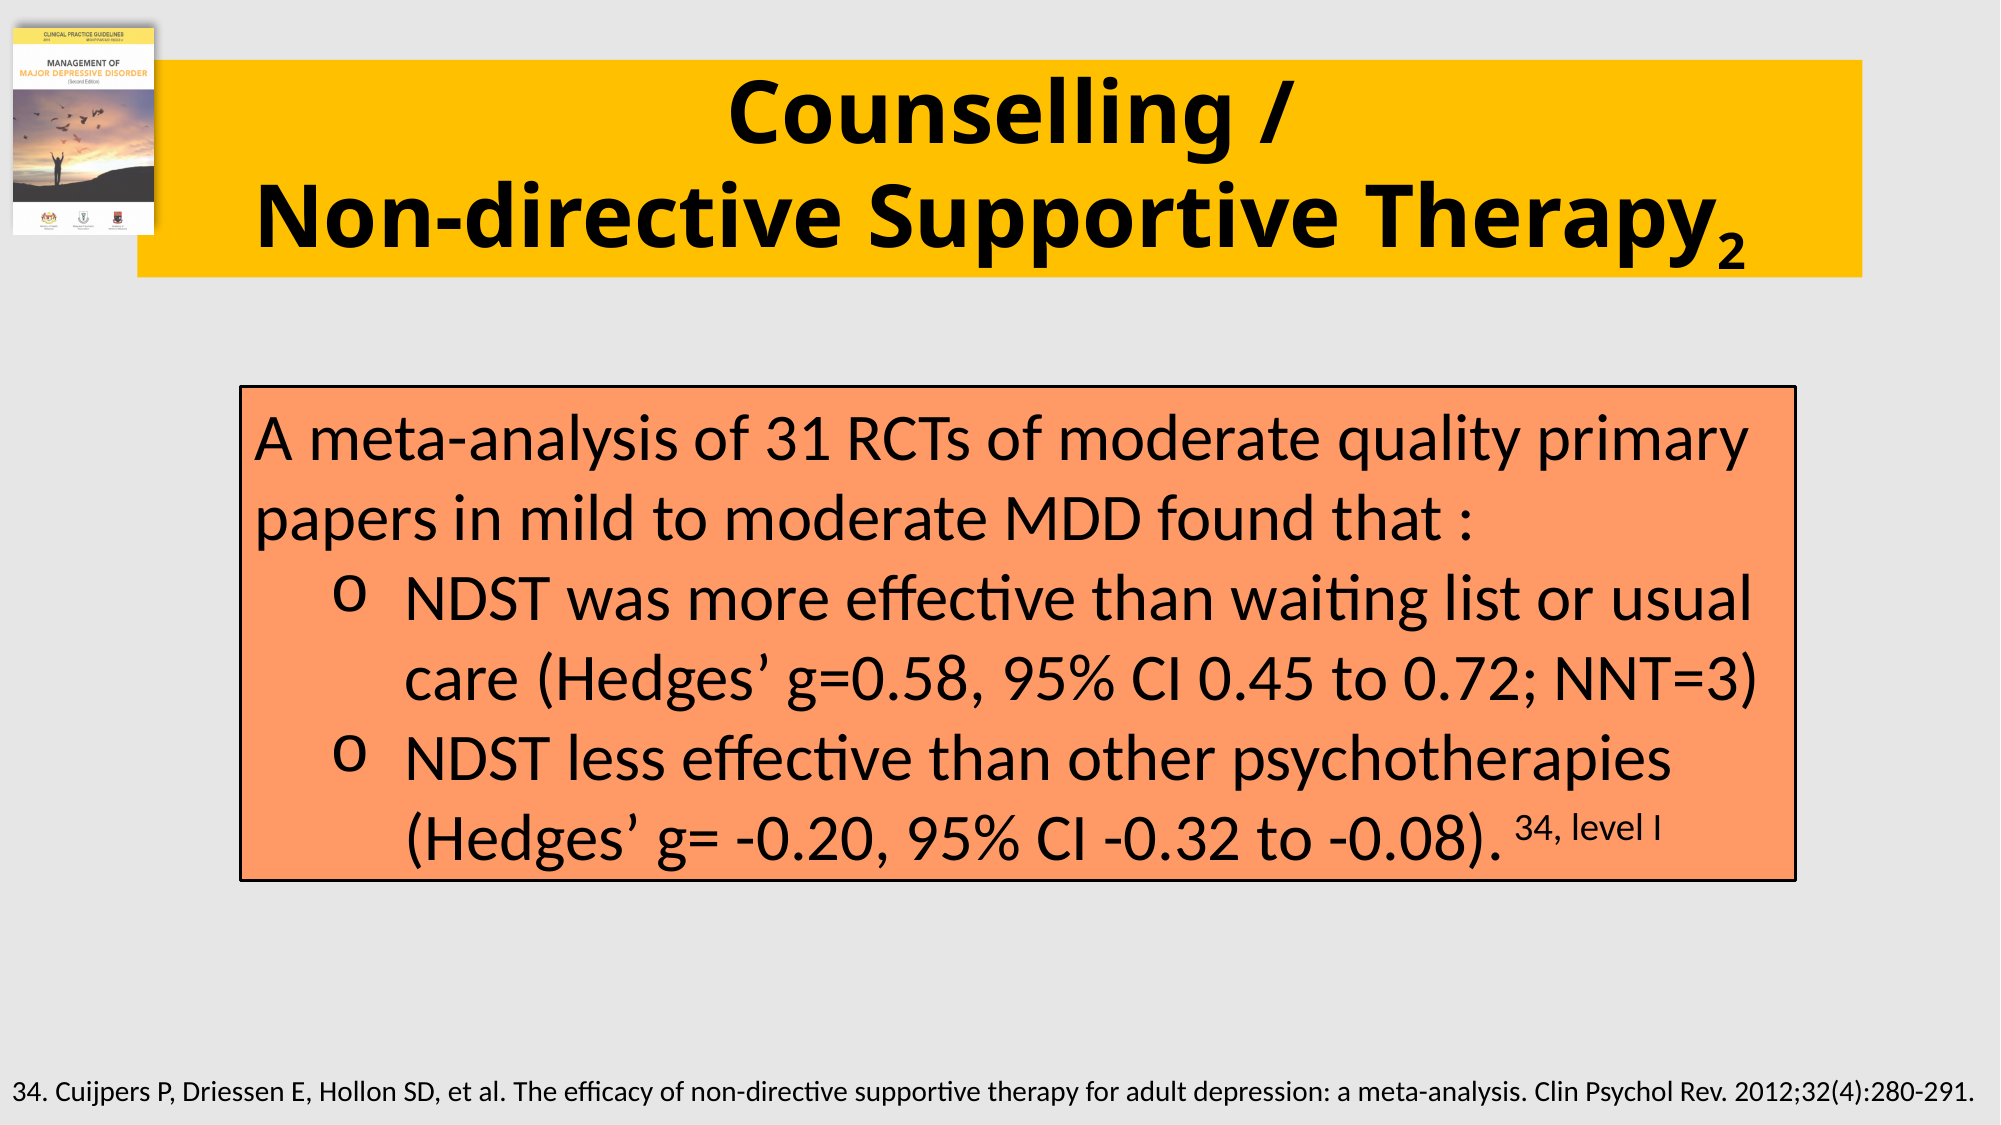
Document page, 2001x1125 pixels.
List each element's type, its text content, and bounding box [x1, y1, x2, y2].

text_box A meta-analysis of 31 RCTs of moderate quality primary papers in mild to moderate MDD found that : NDST was more effective than waiting list or usual care (Hedges’ g=0.58, 95% CI 0.45 to 0.72; NNT=3) NDST less effective than other psychotherapies (Hedges’ g= -0.20, 95% CI -0.32 to -0.08). 34, level I [240, 386, 1796, 881]
picture [13, 28, 154, 235]
title Counselling / Non-directive Supportive Therapy2 [137, 59, 1863, 278]
text_box 34. Cuijpers P, Driessen E, Hollon SD, et al. The efficacy of non-directive supportive therapy for adult depression: a meta-analysis. Clin Psychol Rev. 2012;32(4):280-291. [0, 1065, 2000, 1115]
